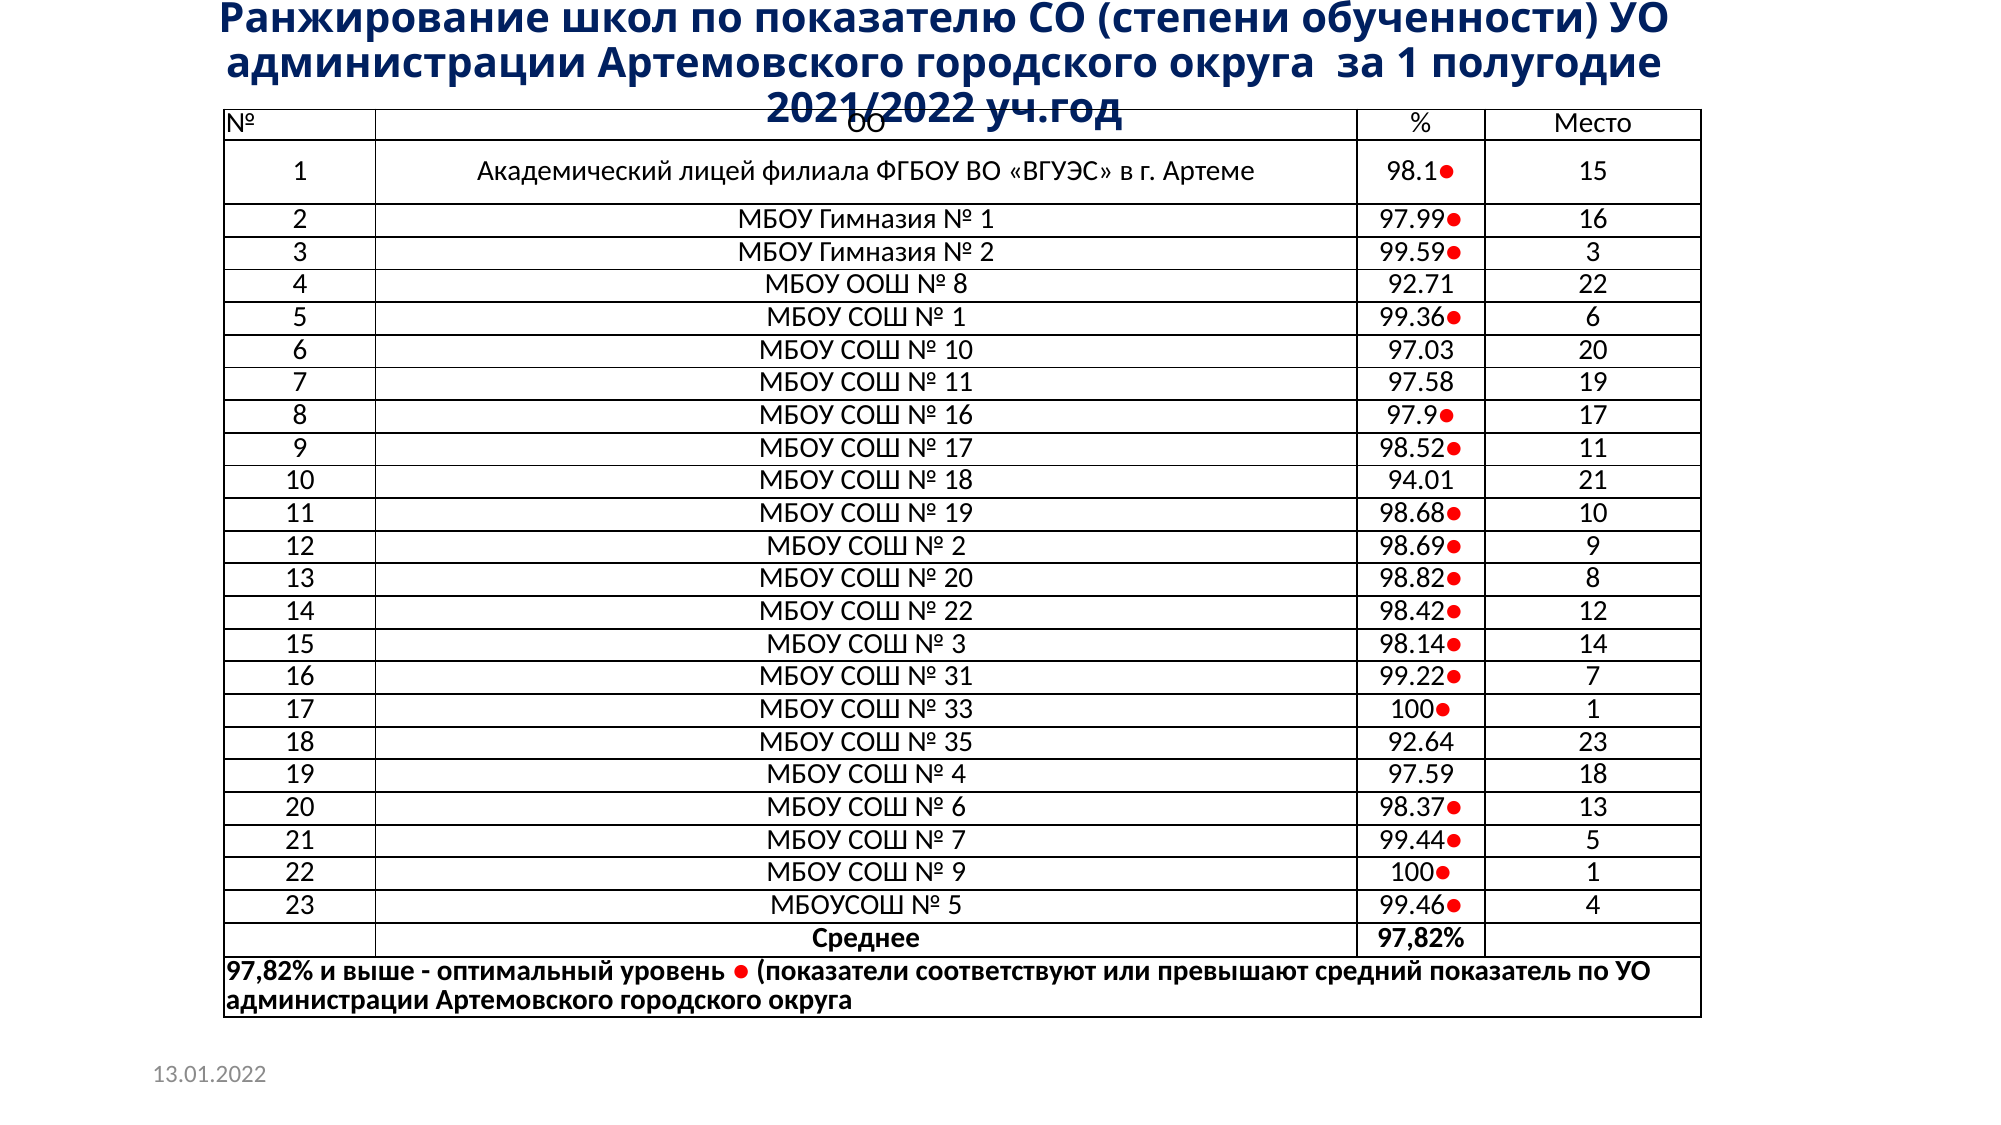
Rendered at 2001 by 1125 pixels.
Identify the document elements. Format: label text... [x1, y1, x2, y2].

table_cell 11 [1486, 434, 1700, 465]
table_cell 15 [1486, 141, 1700, 203]
table_cell 21 [225, 826, 375, 856]
table_cell МБОУ СОШ № 20 [376, 564, 1356, 595]
table_cell МБОУ СОШ № 10 [376, 336, 1356, 367]
table_cell 9 [225, 434, 375, 465]
table_cell 17 [1486, 401, 1700, 432]
table_cell 12 [1486, 597, 1700, 628]
table_cell 16 [1486, 205, 1700, 236]
table_cell 20 [1486, 336, 1700, 367]
table_cell Академический лицей филиала ФГБОУ ВО «ВГУЭС» в г. Артеме [376, 141, 1356, 203]
table_cell 3 [225, 238, 375, 269]
table_cell 99.46● [1358, 891, 1484, 922]
table_cell 98.52● [1358, 434, 1484, 465]
table_cell 23 [1486, 728, 1700, 758]
table_cell 15 [225, 630, 375, 660]
table_cell 97,82% [1358, 924, 1484, 956]
title Ранжирование школ по показателю СО (степени обученности) УО администрации Артемовского городского округа за 1 полугодие 2021/2022 уч.год [137, 19, 1752, 110]
table_cell 99.59● [1358, 238, 1484, 269]
table_cell 7 [225, 368, 375, 399]
table_cell 8 [1486, 564, 1700, 595]
table_cell 98.68● [1358, 499, 1484, 530]
table_cell 98.37● [1358, 793, 1484, 824]
table_cell МБОУ СОШ № 18 [376, 466, 1356, 497]
table_cell 20 [225, 793, 375, 824]
table_cell МБОУ СОШ № 22 [376, 597, 1356, 628]
table_cell МБОУ СОШ № 33 [376, 695, 1356, 726]
table_cell 4 [225, 270, 375, 301]
table_cell 5 [225, 303, 375, 334]
table_cell 9 [1486, 532, 1700, 562]
table_cell 17 [225, 695, 375, 726]
table_cell МБОУСОШ № 5 [376, 891, 1356, 922]
table_cell 18 [225, 728, 375, 758]
table_cell 3 [1486, 238, 1700, 269]
table_cell 97.03 [1358, 336, 1484, 367]
table_cell МБОУ СОШ № 3 [376, 630, 1356, 660]
table_cell 98.1● [1358, 141, 1484, 203]
table_cell 97.58 [1358, 368, 1484, 399]
table_cell 10 [1486, 499, 1700, 530]
table_cell МБОУ СОШ № 31 [376, 662, 1356, 693]
table_cell 97.59 [1358, 760, 1484, 791]
table_cell 98.14● [1358, 630, 1484, 660]
table_cell 99.44● [1358, 826, 1484, 856]
table_cell 92.64 [1358, 728, 1484, 758]
table_cell 92.71 [1358, 270, 1484, 301]
table_cell 1 [1486, 858, 1700, 889]
table_header Место [1486, 110, 1700, 139]
table_cell [1486, 924, 1700, 956]
table_cell 94.01 [1358, 466, 1484, 497]
table_cell МБОУ ООШ № 8 [376, 270, 1356, 301]
table_cell Среднее [376, 924, 1356, 956]
table_cell МБОУ Гимназия № 2 [376, 238, 1356, 269]
table_cell МБОУ СОШ № 35 [376, 728, 1356, 758]
table_cell 1 [225, 141, 375, 203]
table_cell 98.82● [1358, 564, 1484, 595]
table_cell 99.22● [1358, 662, 1484, 693]
table_cell МБОУ СОШ № 4 [376, 760, 1356, 791]
table_header ОО [376, 110, 1356, 139]
table_cell МБОУ СОШ № 1 [376, 303, 1356, 334]
table_cell 22 [225, 858, 375, 889]
table_cell 19 [1486, 368, 1700, 399]
table_cell МБОУ СОШ № 19 [376, 499, 1356, 530]
table_cell 13 [1486, 793, 1700, 824]
table_cell 97.9● [1358, 401, 1484, 432]
table_cell МБОУ СОШ № 6 [376, 793, 1356, 824]
table_cell 7 [1486, 662, 1700, 693]
table_cell МБОУ СОШ № 17 [376, 434, 1356, 465]
table_cell 98.69● [1358, 532, 1484, 562]
table_cell 100● [1358, 695, 1484, 726]
table_cell 22 [1486, 270, 1700, 301]
table_cell МБОУ СОШ № 9 [376, 858, 1356, 889]
table_cell 100● [1358, 858, 1484, 889]
table_cell 16 [225, 662, 375, 693]
table_cell 8 [225, 401, 375, 432]
table_cell МБОУ Гимназия № 1 [376, 205, 1356, 236]
table_cell 4 [1486, 891, 1700, 922]
table_cell 12 [225, 532, 375, 562]
table_cell 97.99● [1358, 205, 1484, 236]
table_cell 6 [1486, 303, 1700, 334]
table_cell 14 [1486, 630, 1700, 660]
table_cell МБОУ СОШ № 2 [376, 532, 1356, 562]
table_cell 23 [225, 891, 375, 922]
table_cell 1 [1486, 695, 1700, 726]
table_cell 6 [225, 336, 375, 367]
table_cell МБОУ СОШ № 7 [376, 826, 1356, 856]
table_cell 13 [225, 564, 375, 595]
table_cell [225, 924, 375, 956]
table_cell 5 [1486, 826, 1700, 856]
table_cell МБОУ СОШ № 16 [376, 401, 1356, 432]
table_cell 11 [225, 499, 375, 530]
table_header № [225, 110, 375, 139]
table_cell МБОУ СОШ № 11 [376, 368, 1356, 399]
table_header % [1358, 110, 1484, 139]
table_cell 99.36● [1358, 303, 1484, 334]
table_cell 10 [225, 466, 375, 497]
table_cell 14 [225, 597, 375, 628]
table_cell 21 [1486, 466, 1700, 497]
table_cell 2 [225, 205, 375, 236]
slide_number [137, 1042, 588, 1103]
table_cell 18 [1486, 760, 1700, 791]
table_cell 19 [225, 760, 375, 791]
table_cell 97,82% и выше - оптимальный уровень ● (показатели соответствуют или превышают средний показатель по УО администрации Артемовского городского округа [225, 958, 1700, 1016]
table_cell 98.42● [1358, 597, 1484, 628]
